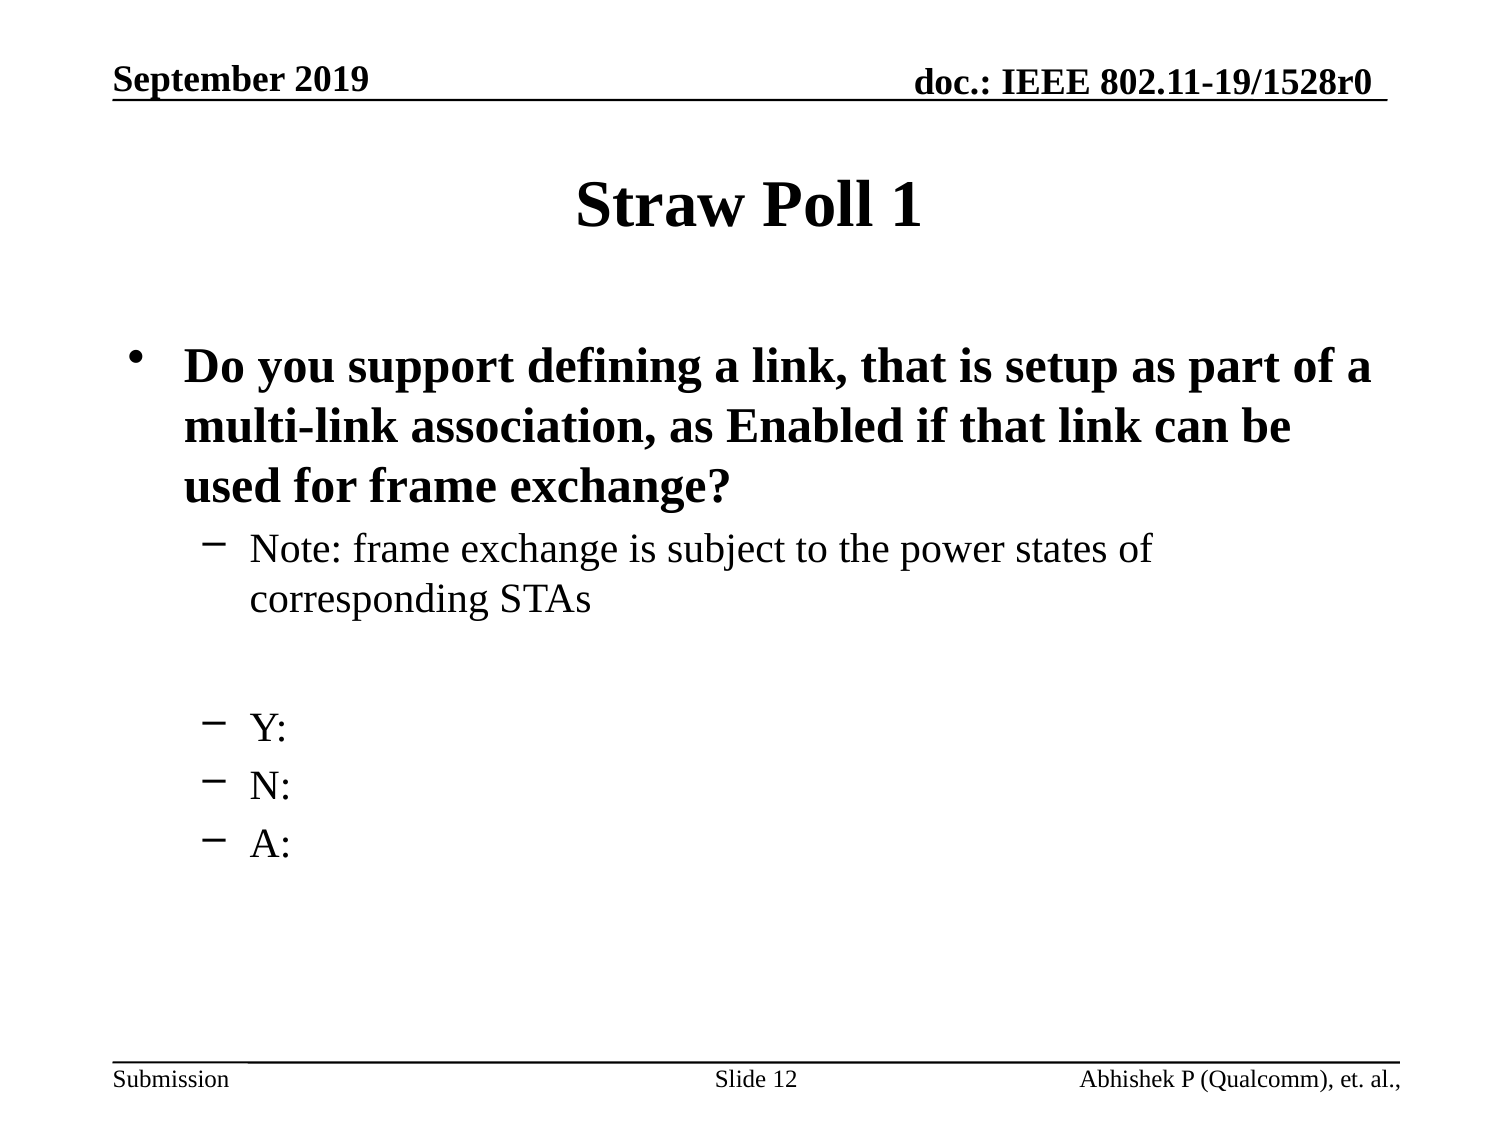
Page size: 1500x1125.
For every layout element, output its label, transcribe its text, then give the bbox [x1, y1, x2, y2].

slide_number Slide 12 [712, 1061, 801, 1093]
list Do you support defining a link, that is setup as part of a multi-link association, as Enabled if that link can be used for frame exchange? Note: frame exchange is subject to the power states of corresponding STAs Y: N: A: [112, 324, 1402, 1052]
title Straw Poll 1 [112, 112, 1388, 288]
footer Abhishek P (Qualcomm), et. al., [949, 1061, 1402, 1093]
